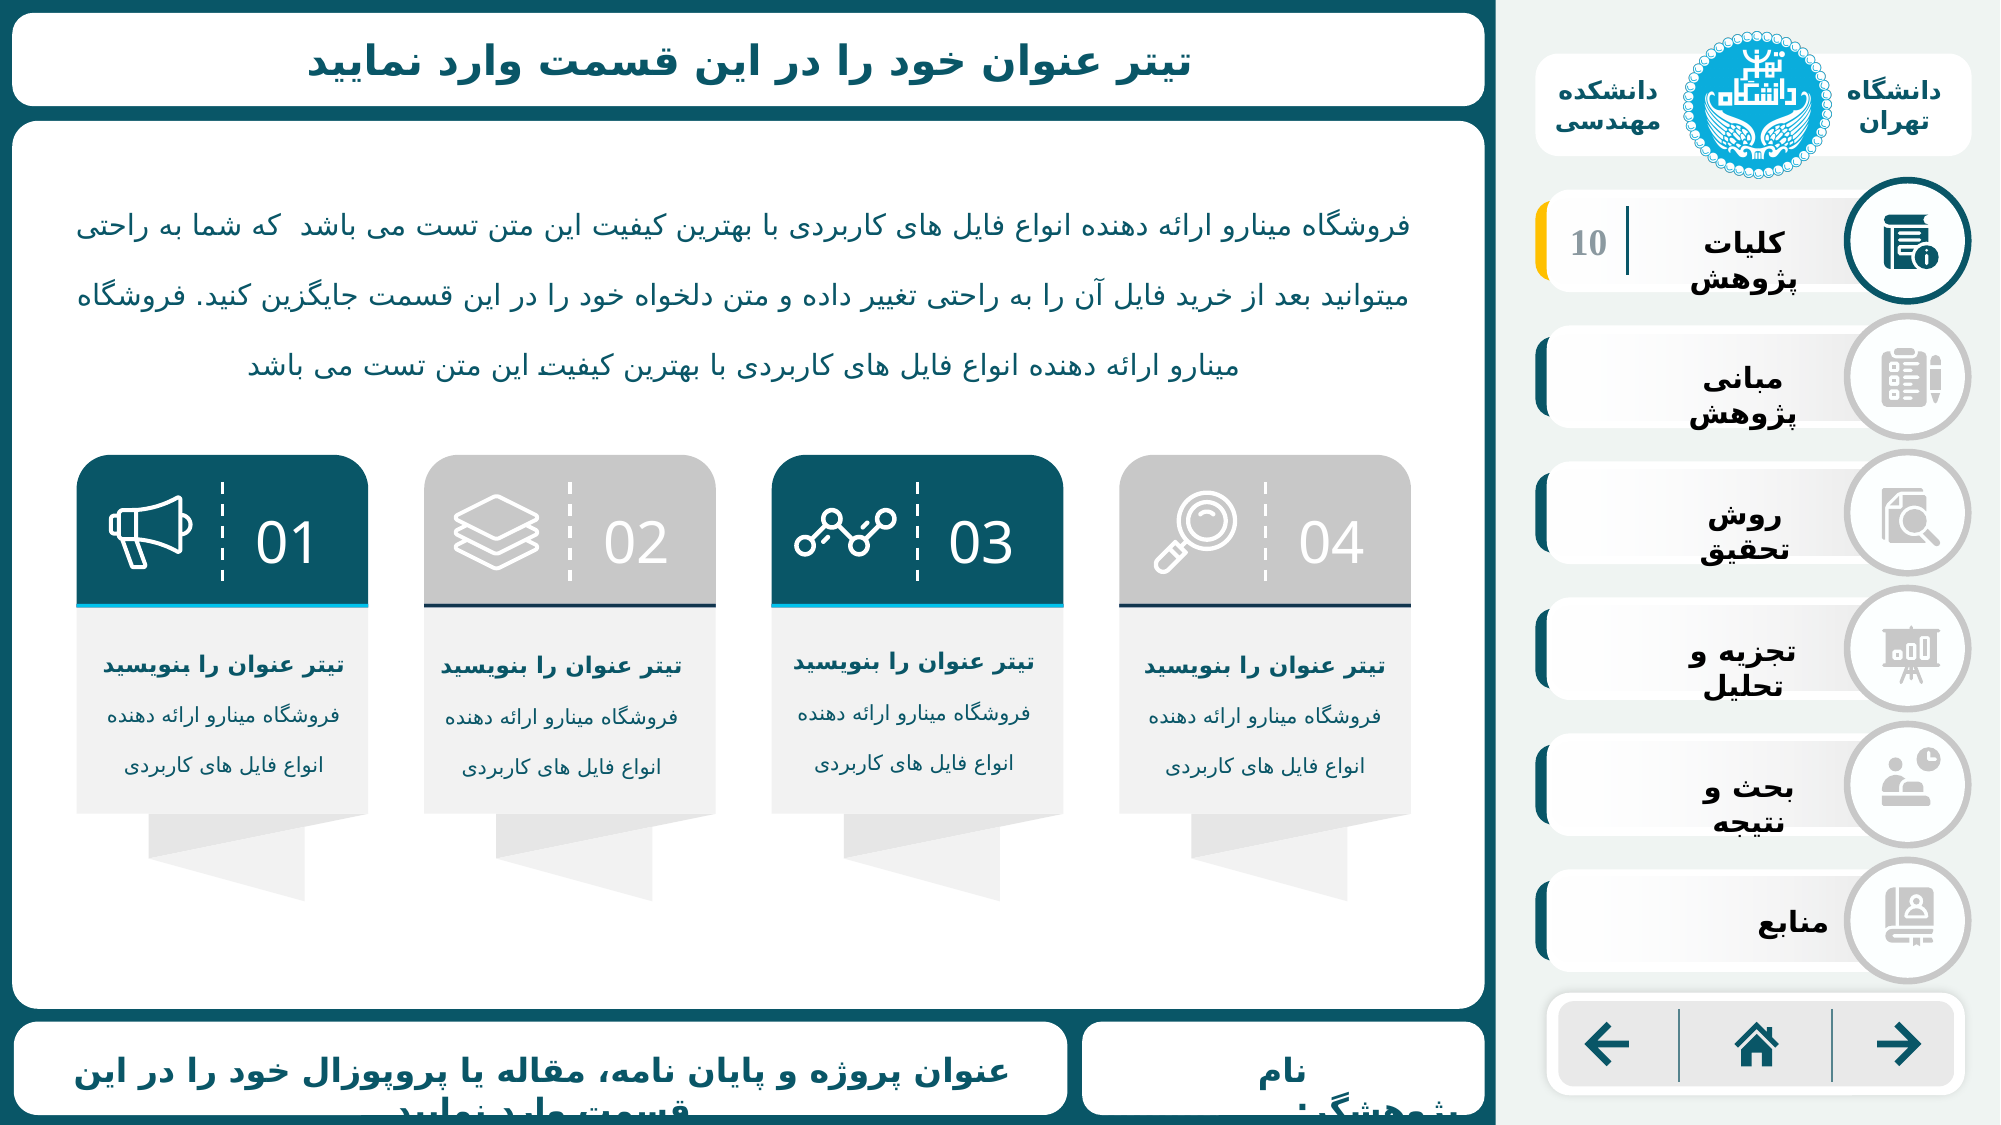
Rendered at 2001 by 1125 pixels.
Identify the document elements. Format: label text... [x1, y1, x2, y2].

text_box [1119, 454, 1411, 902]
text_box نام پژوهشگر:............... [1084, 1041, 1482, 1125]
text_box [1881, 625, 1941, 684]
text_box تجزیه و تحلیل [1642, 624, 1844, 710]
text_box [1883, 214, 1939, 270]
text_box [424, 454, 716, 902]
text_box [1584, 1021, 1629, 1067]
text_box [1881, 747, 1941, 807]
picture [1683, 31, 1832, 179]
text_box [1877, 1021, 1922, 1067]
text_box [76, 454, 369, 902]
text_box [1734, 1021, 1779, 1067]
text_box دانشکده مهندسی [1522, 67, 1683, 142]
text_box کلیات پژوهش [1644, 216, 1844, 302]
text_box منابع [1670, 895, 1844, 946]
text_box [1885, 887, 1935, 947]
text_box روش تحقیق [1646, 488, 1844, 573]
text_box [771, 454, 1064, 902]
text_box دانشگاه تهران [1832, 67, 1981, 142]
text_box فروشگاه مینارو ارائه دهنده انواع فایل های کاربردی با بهترین کیفیت این متن تست می باشد که شما به راحتی میتوانید بعد از خرید فایل آن را به راحتی تغییر داده و متن دلخواه خود را در این قسمت جایگزین کنید. فروشگاه مینارو ارائه دهنده انواع فایل های کاربردی با بهترین کیفیت این متن تست می باشد [40, 164, 1448, 389]
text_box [1881, 348, 1941, 408]
text_box بحث و نتیجه [1654, 760, 1844, 846]
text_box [1881, 488, 1941, 547]
text_box عنوان پروژه و پایان نامه، مقاله یا پروپوزال خود را در این قسمت وارد نمایید [19, 1041, 1067, 1125]
text_box تیتر عنوان خود را در این قسمت وارد نمایید [19, 26, 1481, 92]
slide_number 10 [1549, 210, 1628, 271]
text_box مبانی پژوهش [1642, 352, 1844, 437]
